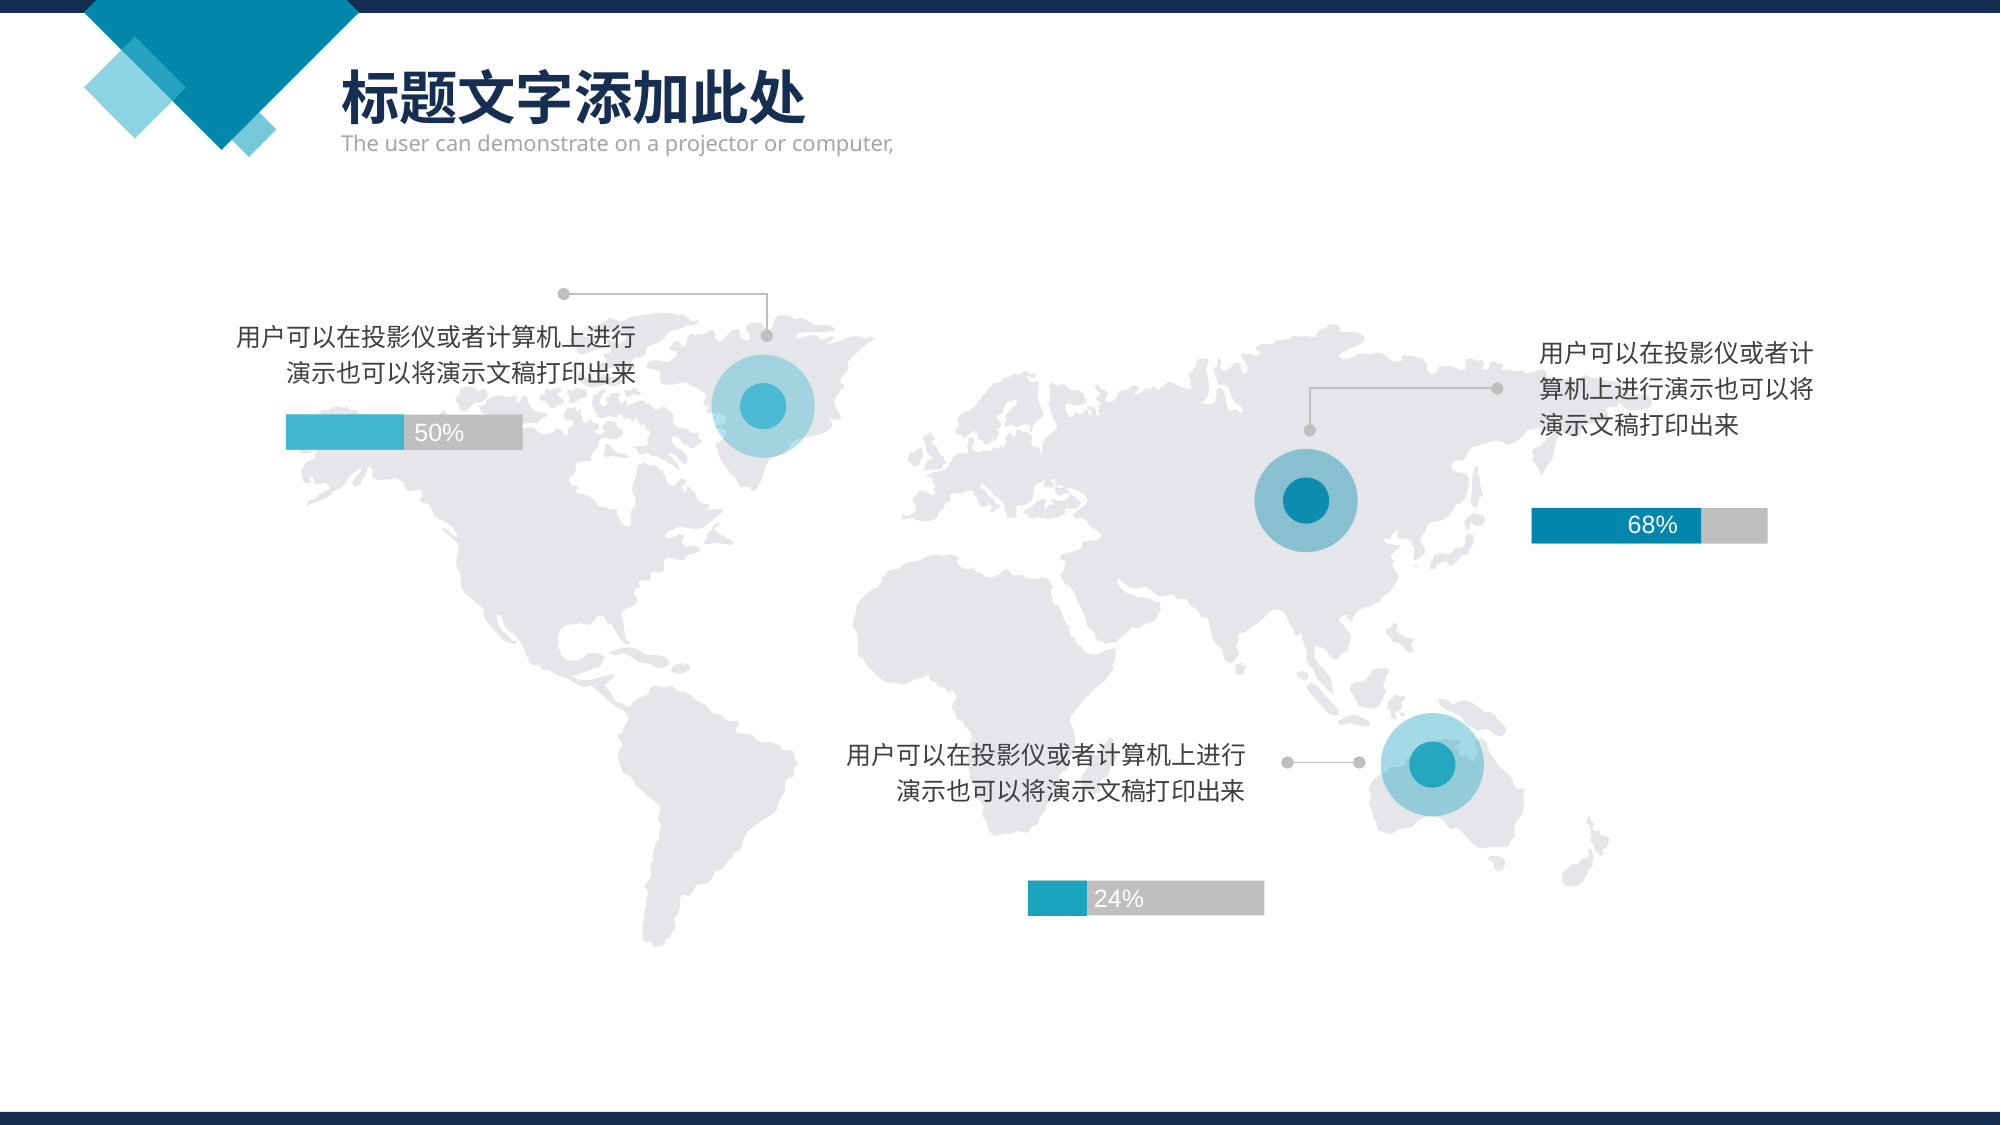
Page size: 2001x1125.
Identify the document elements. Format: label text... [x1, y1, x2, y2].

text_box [285, 292, 1768, 947]
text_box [326, 43, 1648, 165]
text_box 用户可以在投影仪或者计算机上进行演示也可以将演示文稿打印出来 [197, 308, 285, 395]
text_box 用户可以在投影仪或者计算机上进行演示也可以将演示文稿打印出来 [1768, 323, 1848, 447]
